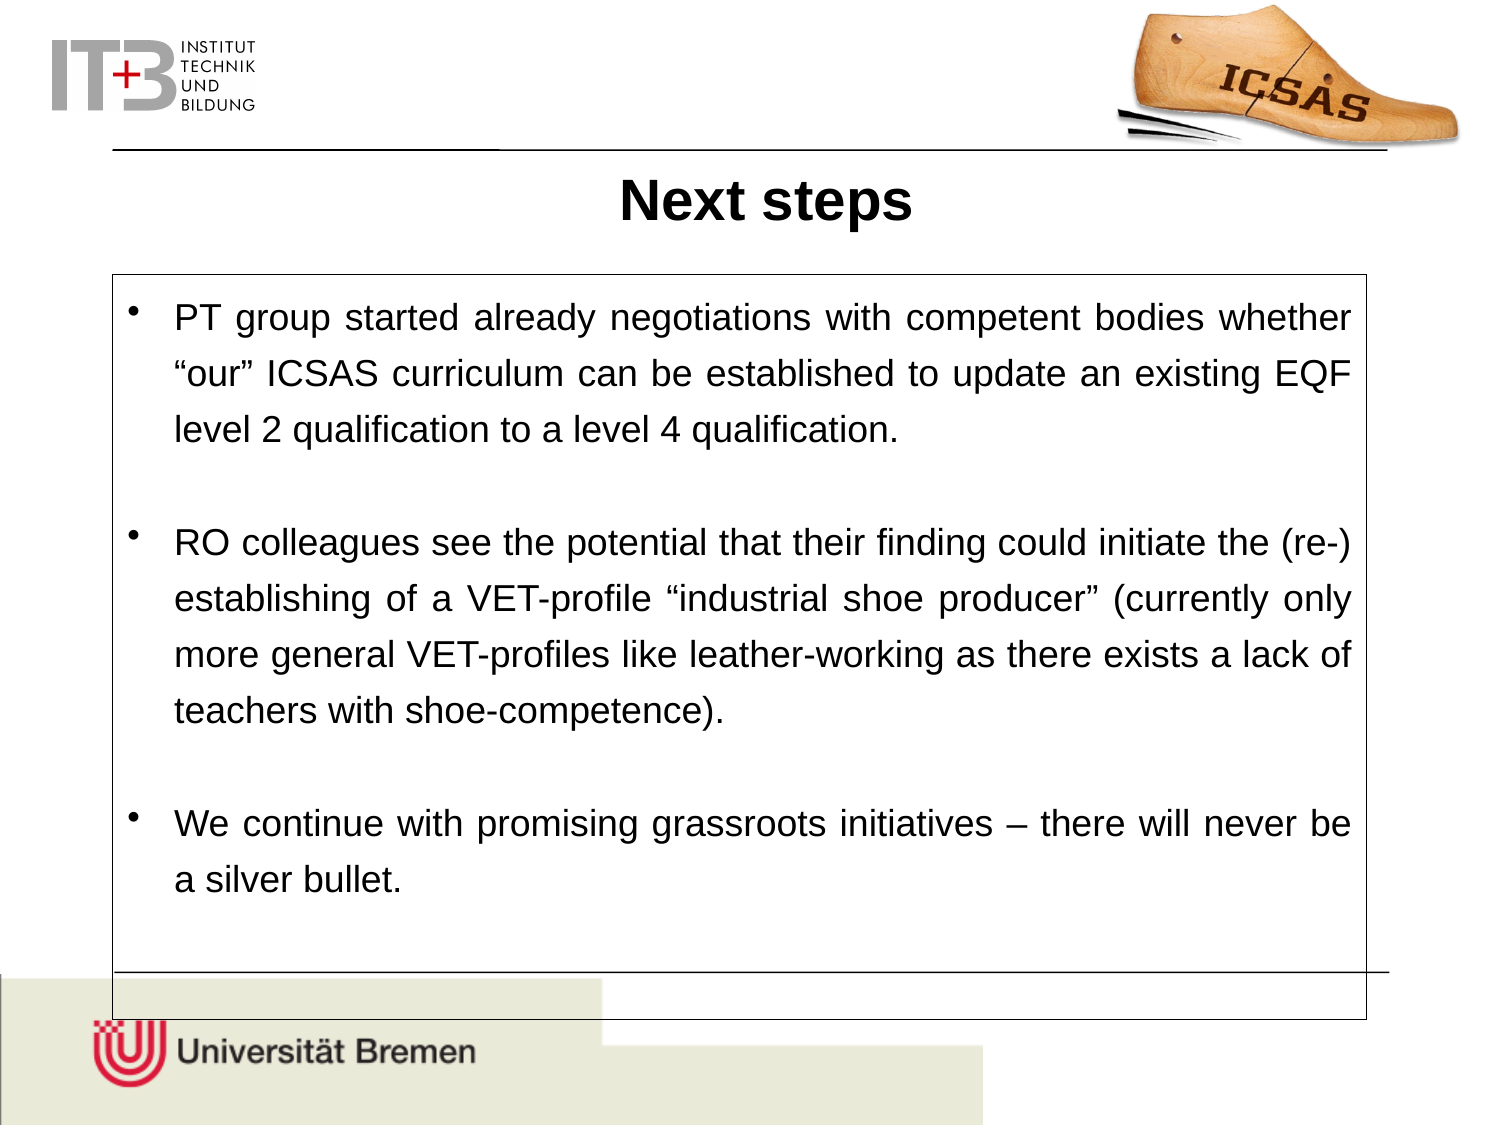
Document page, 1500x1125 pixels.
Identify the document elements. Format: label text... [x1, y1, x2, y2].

picture [52, 40, 255, 111]
picture [1111, 2, 1464, 153]
text_box PT group started already negotiations with competent bodies whether “our” ICSAS curriculum can be established to update an existing EQF level 2 qualification to a level 4 qualification. RO colleagues see the potential that their finding could initiate the (re-) establishing of a VET-profile “industrial shoe producer” (currently only more general VET-profiles like leather-working as there exists a lack of teachers with shoe-competence). We continue with promising grassroots initiatives – there will never be a silver bullet. [112, 274, 1367, 1020]
text_box Next steps [604, 155, 930, 240]
picture [0, 974, 983, 1125]
